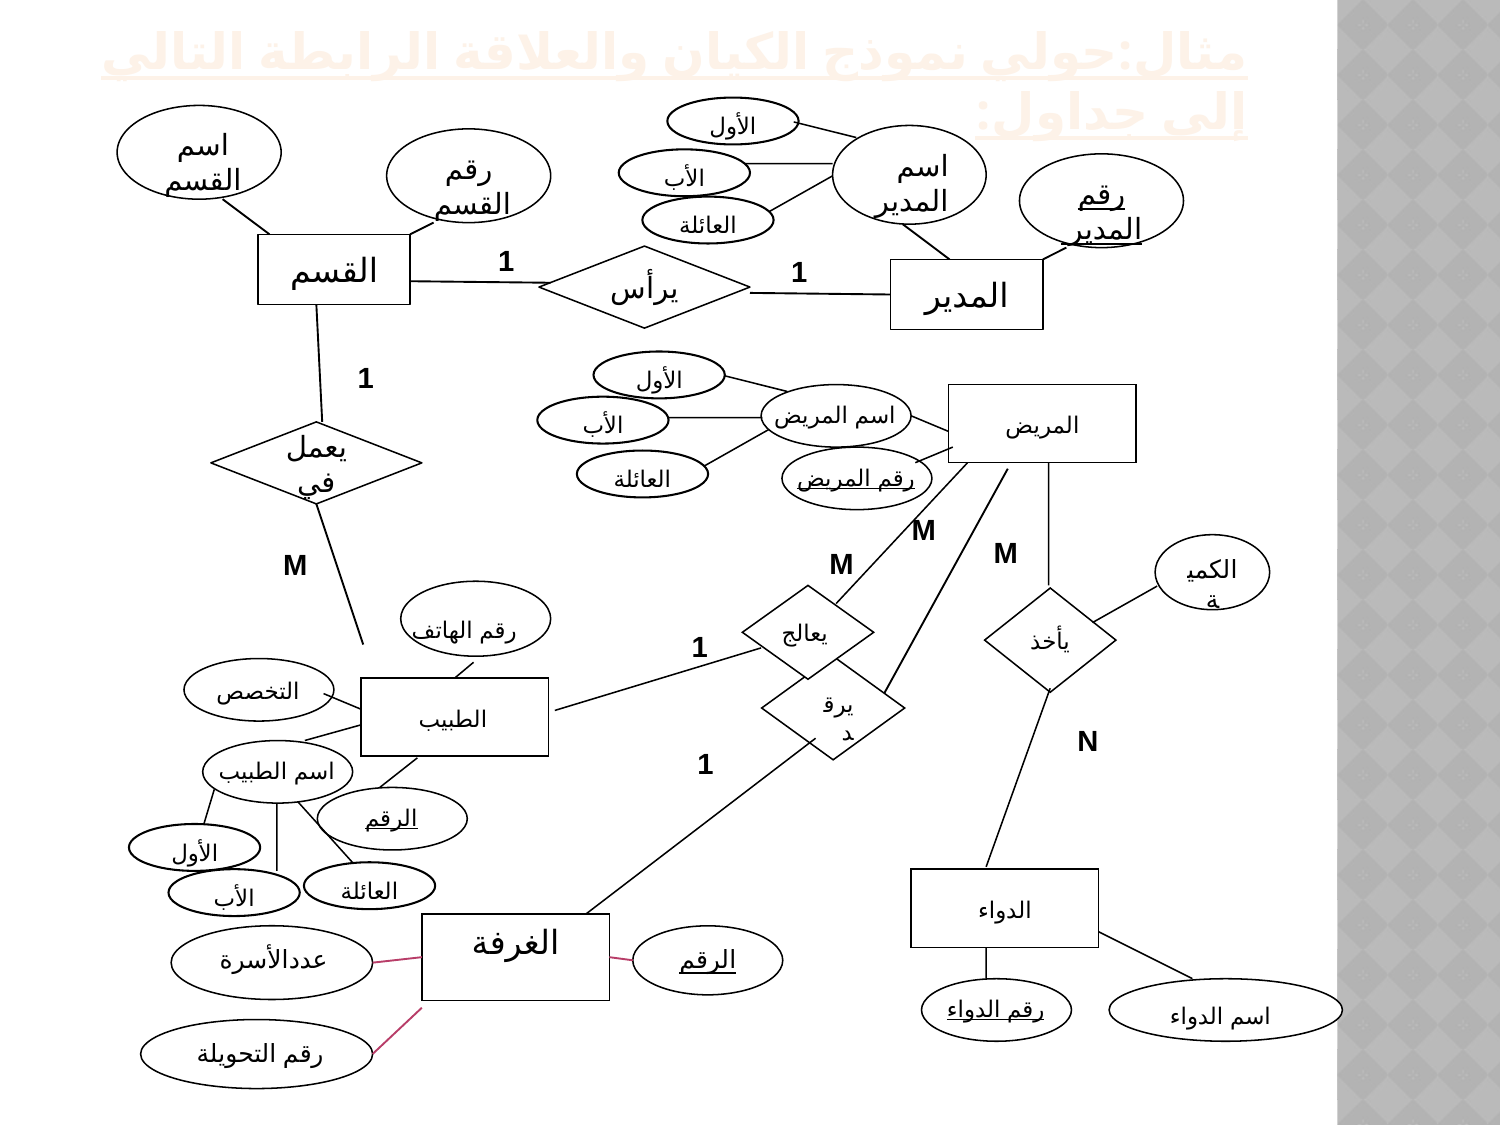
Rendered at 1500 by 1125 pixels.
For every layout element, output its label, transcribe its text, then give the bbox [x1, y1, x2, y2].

text_box رقم التحويلة [140, 1052, 370, 1089]
text_box الأول [690, 97, 775, 103]
text_box مثال:حولي نموذج الكيان والعلاقة الرابطة التالي إلى جداول: [74, 11, 1263, 200]
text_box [116, 105, 1343, 1044]
